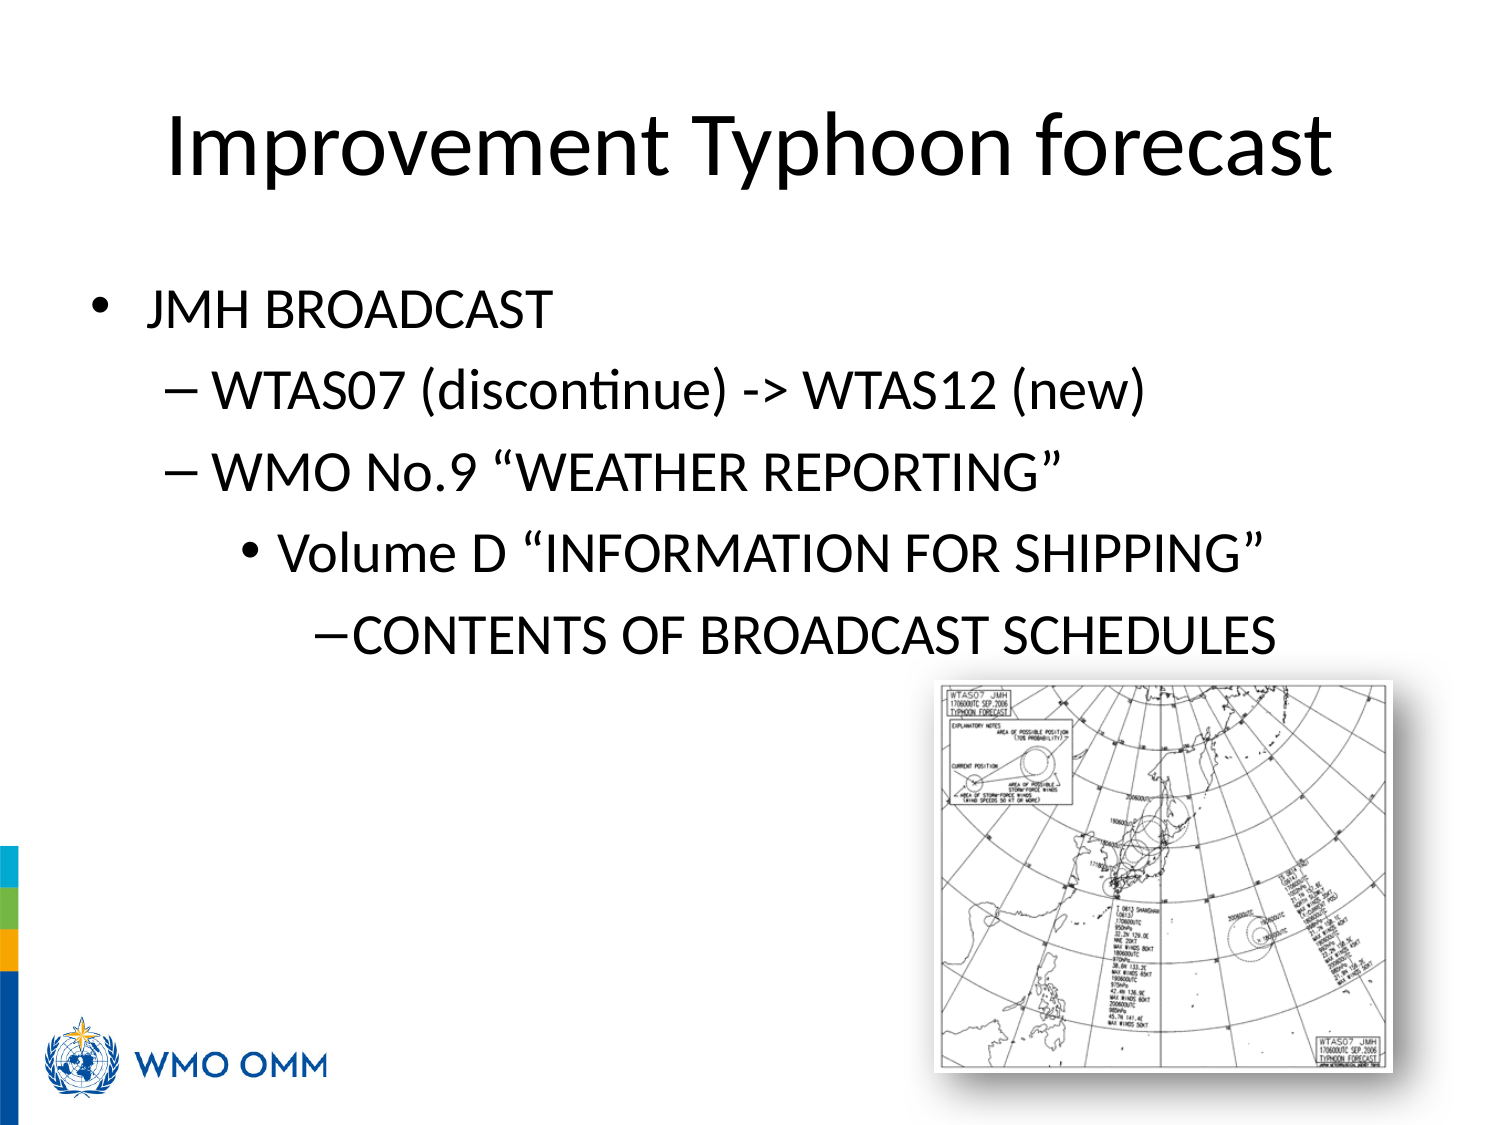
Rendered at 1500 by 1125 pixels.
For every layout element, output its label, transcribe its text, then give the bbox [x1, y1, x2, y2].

picture [0, 845, 327, 1125]
title Improvement Typhoon forecast [75, 45, 1425, 233]
list JMH BROADCAST WTAS07 (discontinue) -> WTAS12 (new) WMO No.9 “WEATHER REPORTING” Volume D “INFORMATION FOR SHIPPING” CONTENTS OF BROADCAST SCHEDULES [75, 262, 1425, 1005]
picture [934, 680, 1393, 1074]
